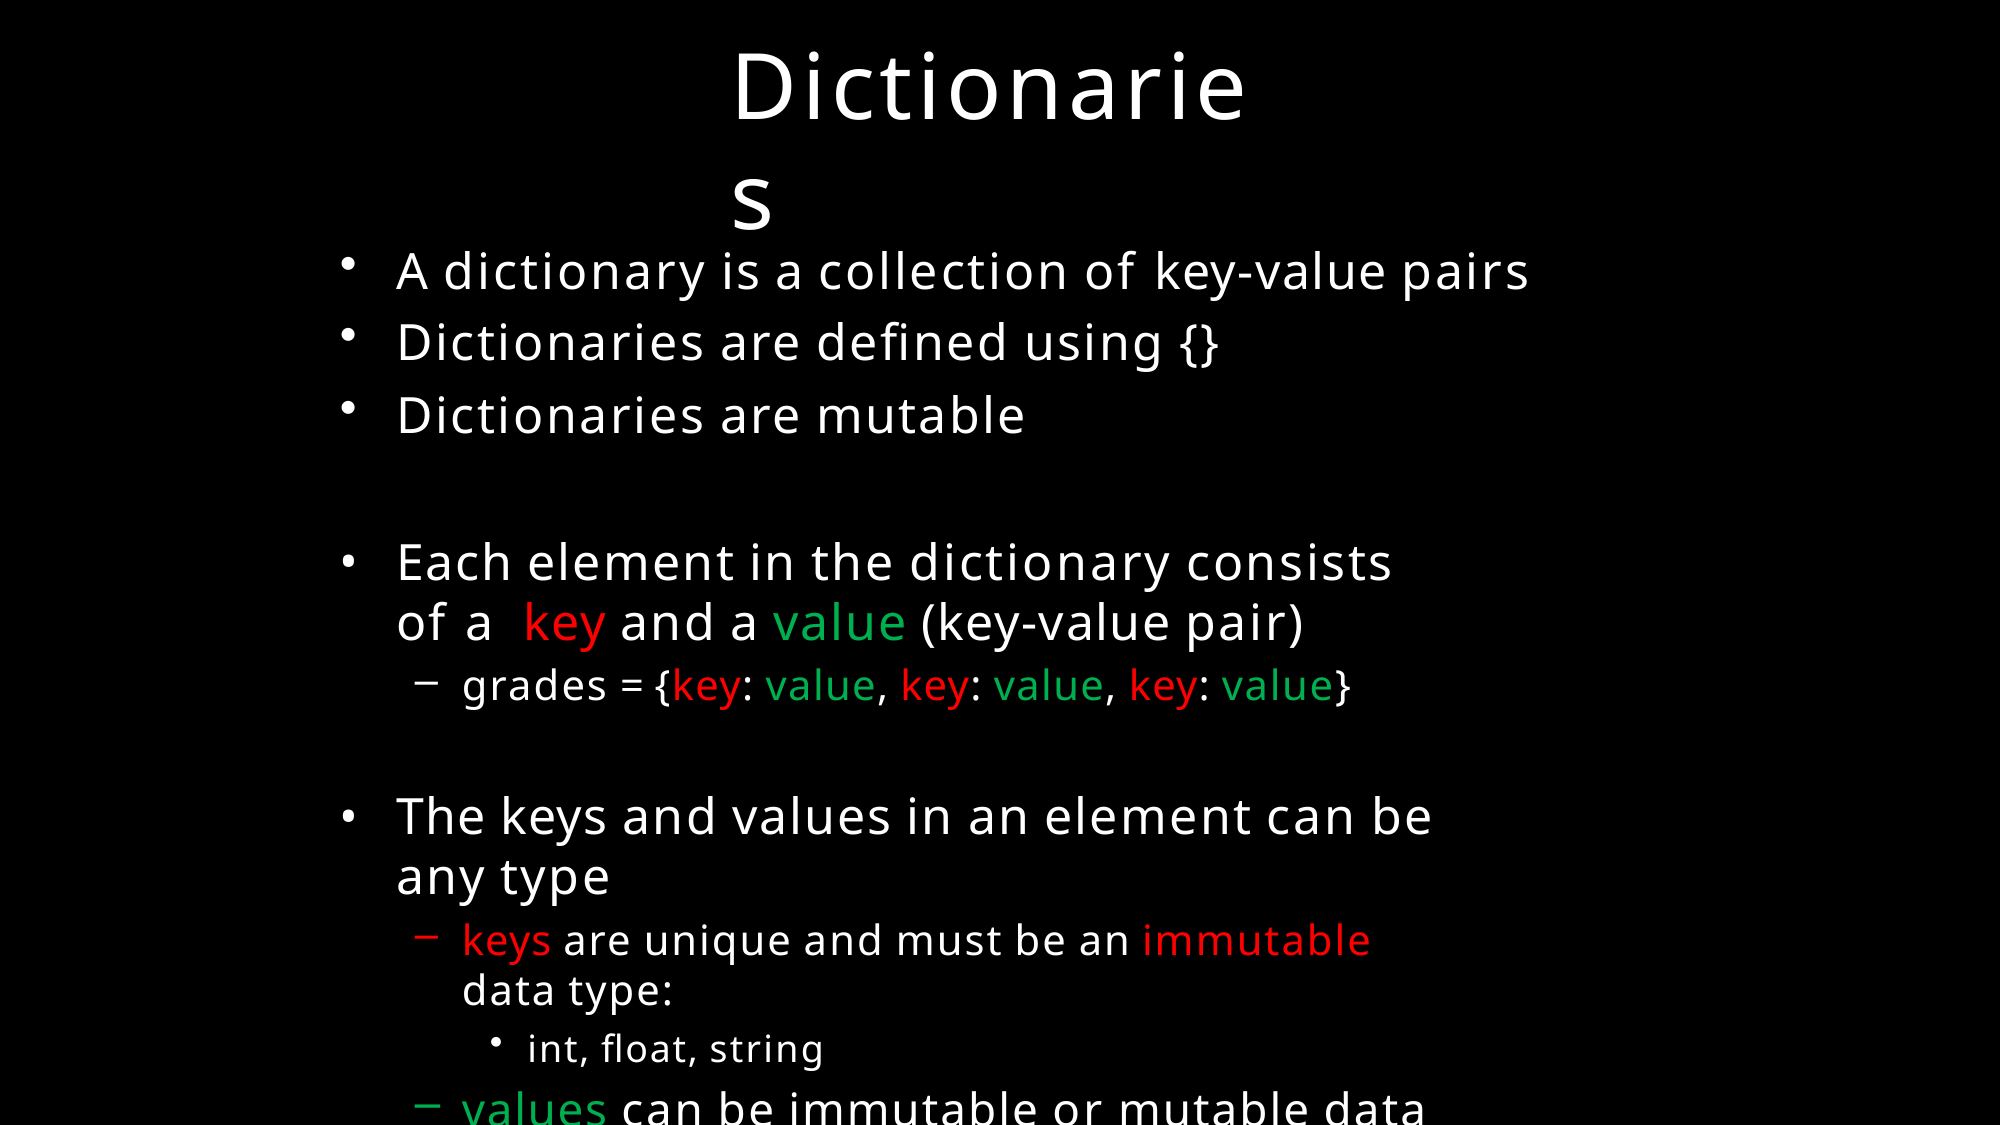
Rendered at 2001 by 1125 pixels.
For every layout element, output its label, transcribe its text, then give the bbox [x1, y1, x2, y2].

title Dictionaries [728, 25, 1272, 226]
text_box A dictionary is a collection of key-value pairs Dictionaries are defined using {} Dictionaries are mutable Each element in the dictionary consists of a key and a value (key-value pair) grades = {key: value, key: value, key: value} The keys and values in an element can be any type keys are unique and must be an immutable data type: int, float, string values can be immutable or mutable data types int, float, string list, dict [337, 226, 1612, 1125]
